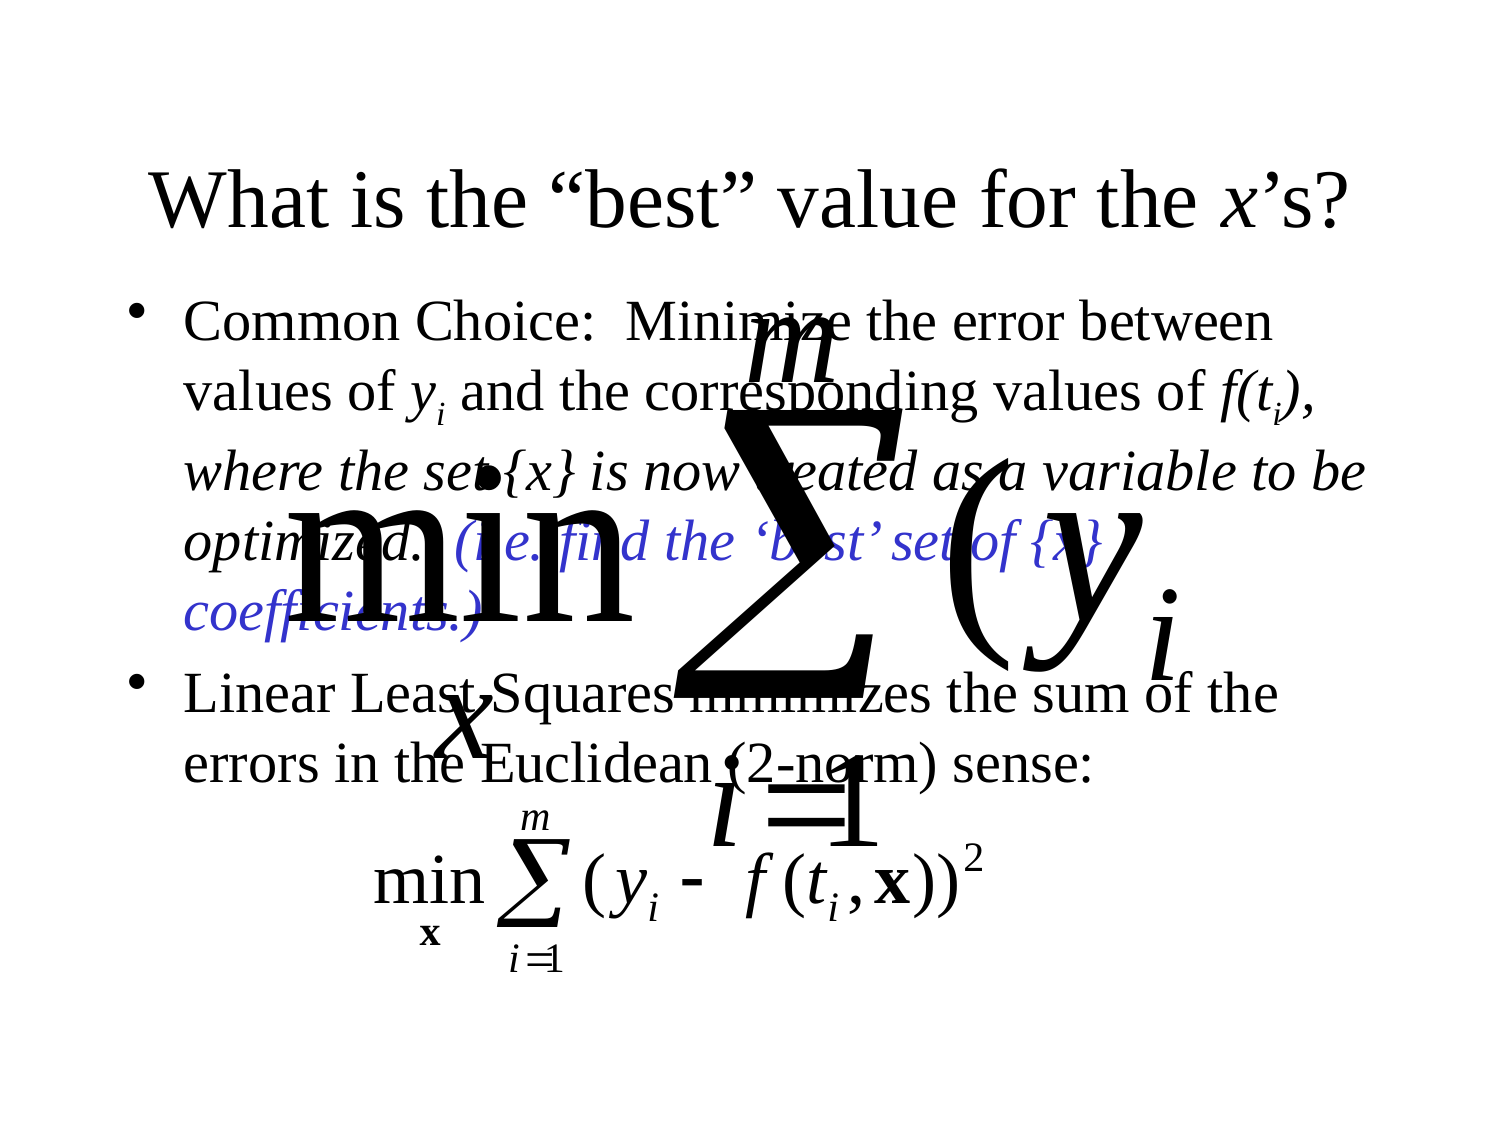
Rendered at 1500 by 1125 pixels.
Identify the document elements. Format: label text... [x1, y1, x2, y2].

list Common Choice: Minimize the error between values of yi and the corresponding values of f(ti), where the set {x} is now treated as a variable to be optimized. (i.e. find the ‘best’ set of {x} coefficients.) Linear Least Squares minimizes the sum of the errors in the Euclidean (2-norm) sense: [112, 274, 1388, 1013]
title What is the “best” value for the x’s? [112, 99, 1388, 274]
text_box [249, 228, 1251, 897]
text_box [362, 783, 1001, 988]
